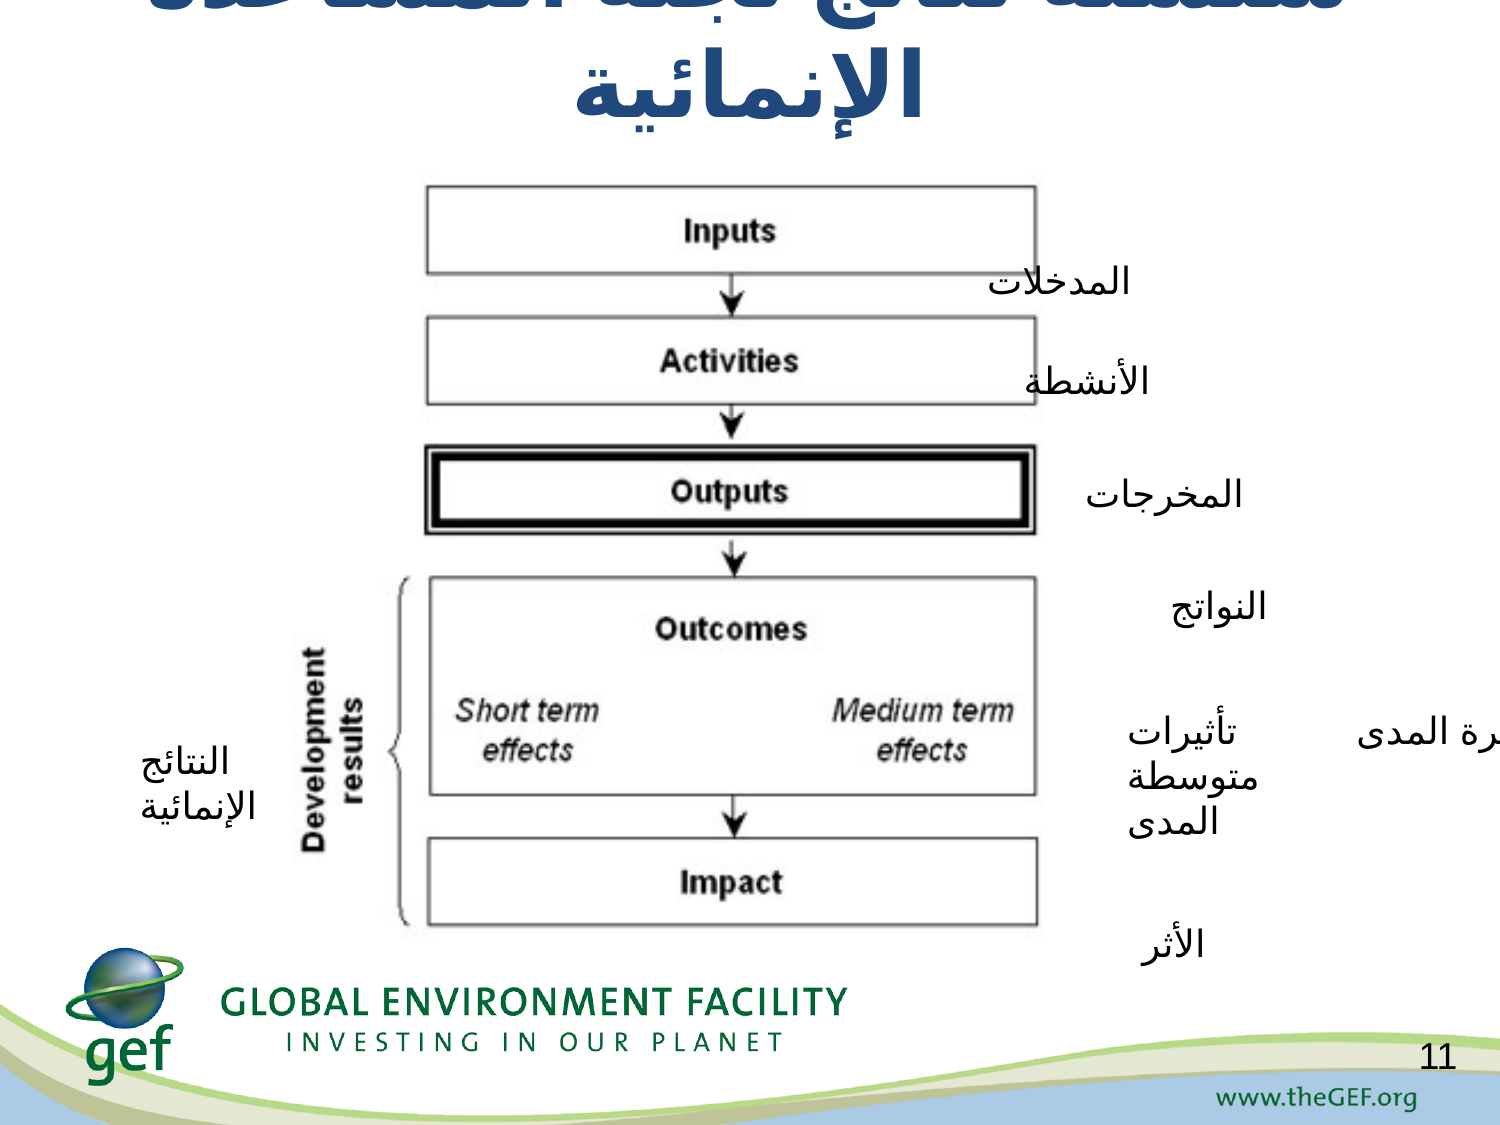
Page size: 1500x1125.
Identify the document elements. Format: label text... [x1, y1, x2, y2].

text_box المخرجات [1227, 462, 1259, 523]
text_box النتائج الإنمائية [125, 730, 287, 835]
text_box النواتج [1227, 574, 1283, 635]
slide_number 11 [1387, 1012, 1500, 1095]
text_box تأثيرات متوسطة المدى [1227, 699, 1350, 850]
text_box الأثر [1127, 951, 1221, 973]
text_box تأثيرات قصيرة المدى [1350, 699, 1500, 760]
title سلسلة نتائج لجنة المساعدة الإنمائية [74, 37, 1426, 126]
picture [0, 174, 1500, 1125]
